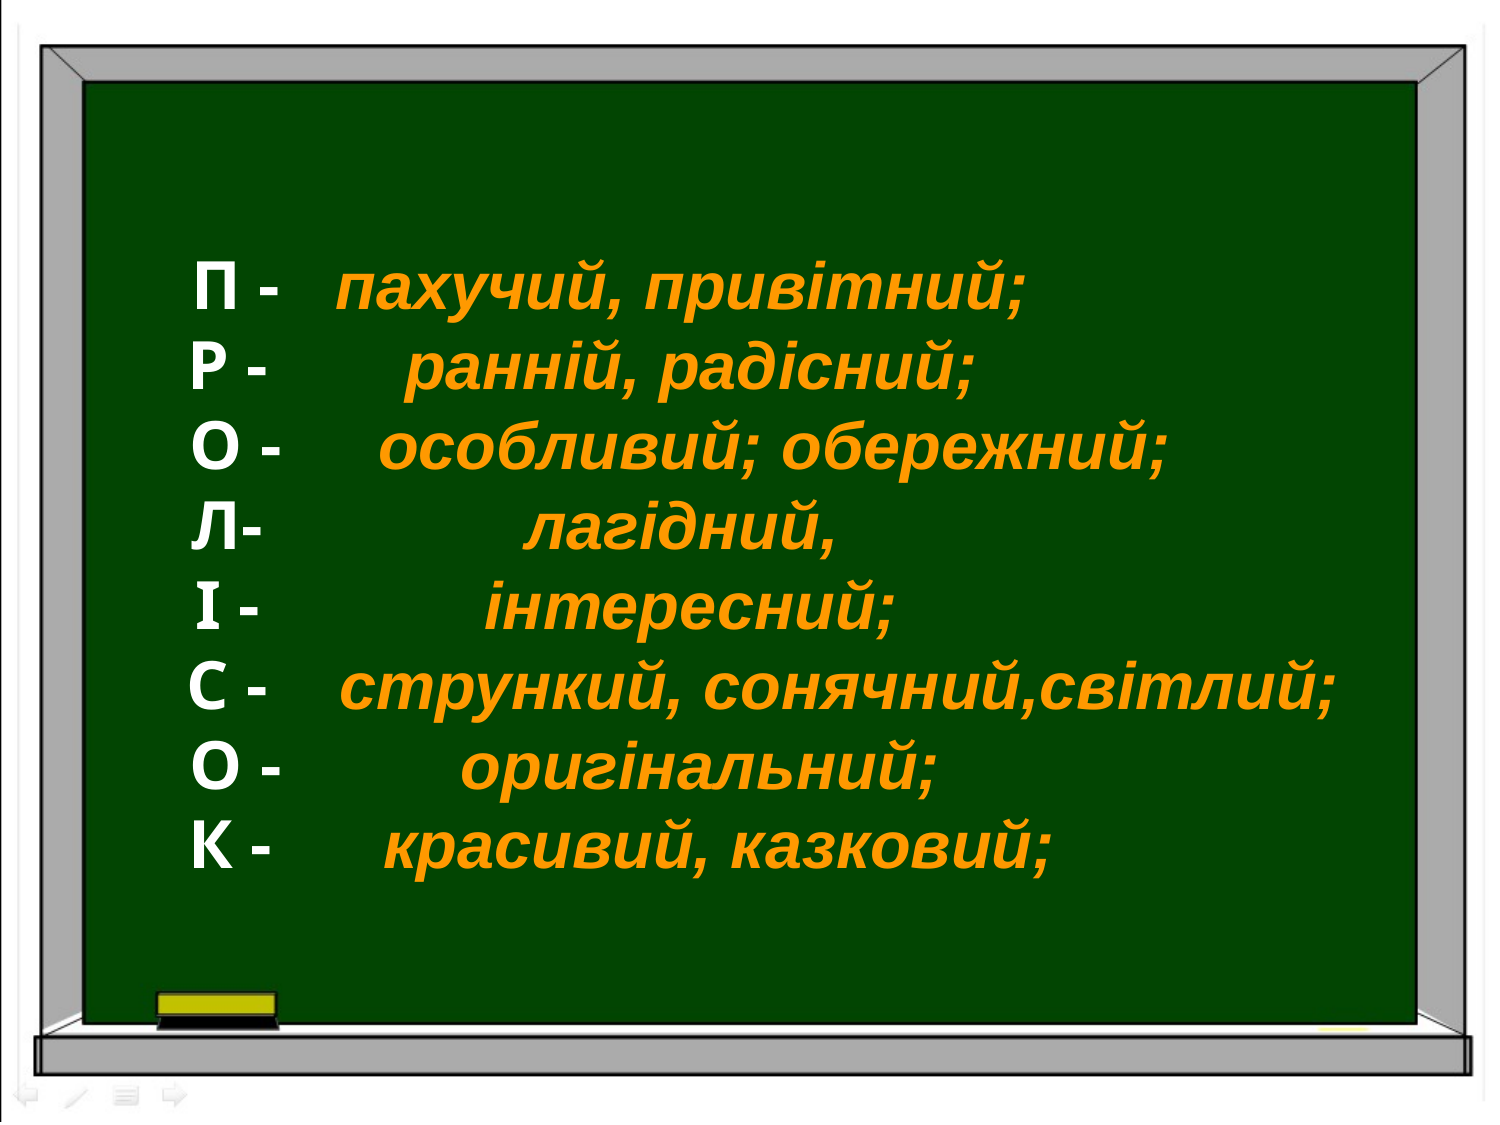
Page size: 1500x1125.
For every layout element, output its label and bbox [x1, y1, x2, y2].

list [0, 0, 1500, 1123]
